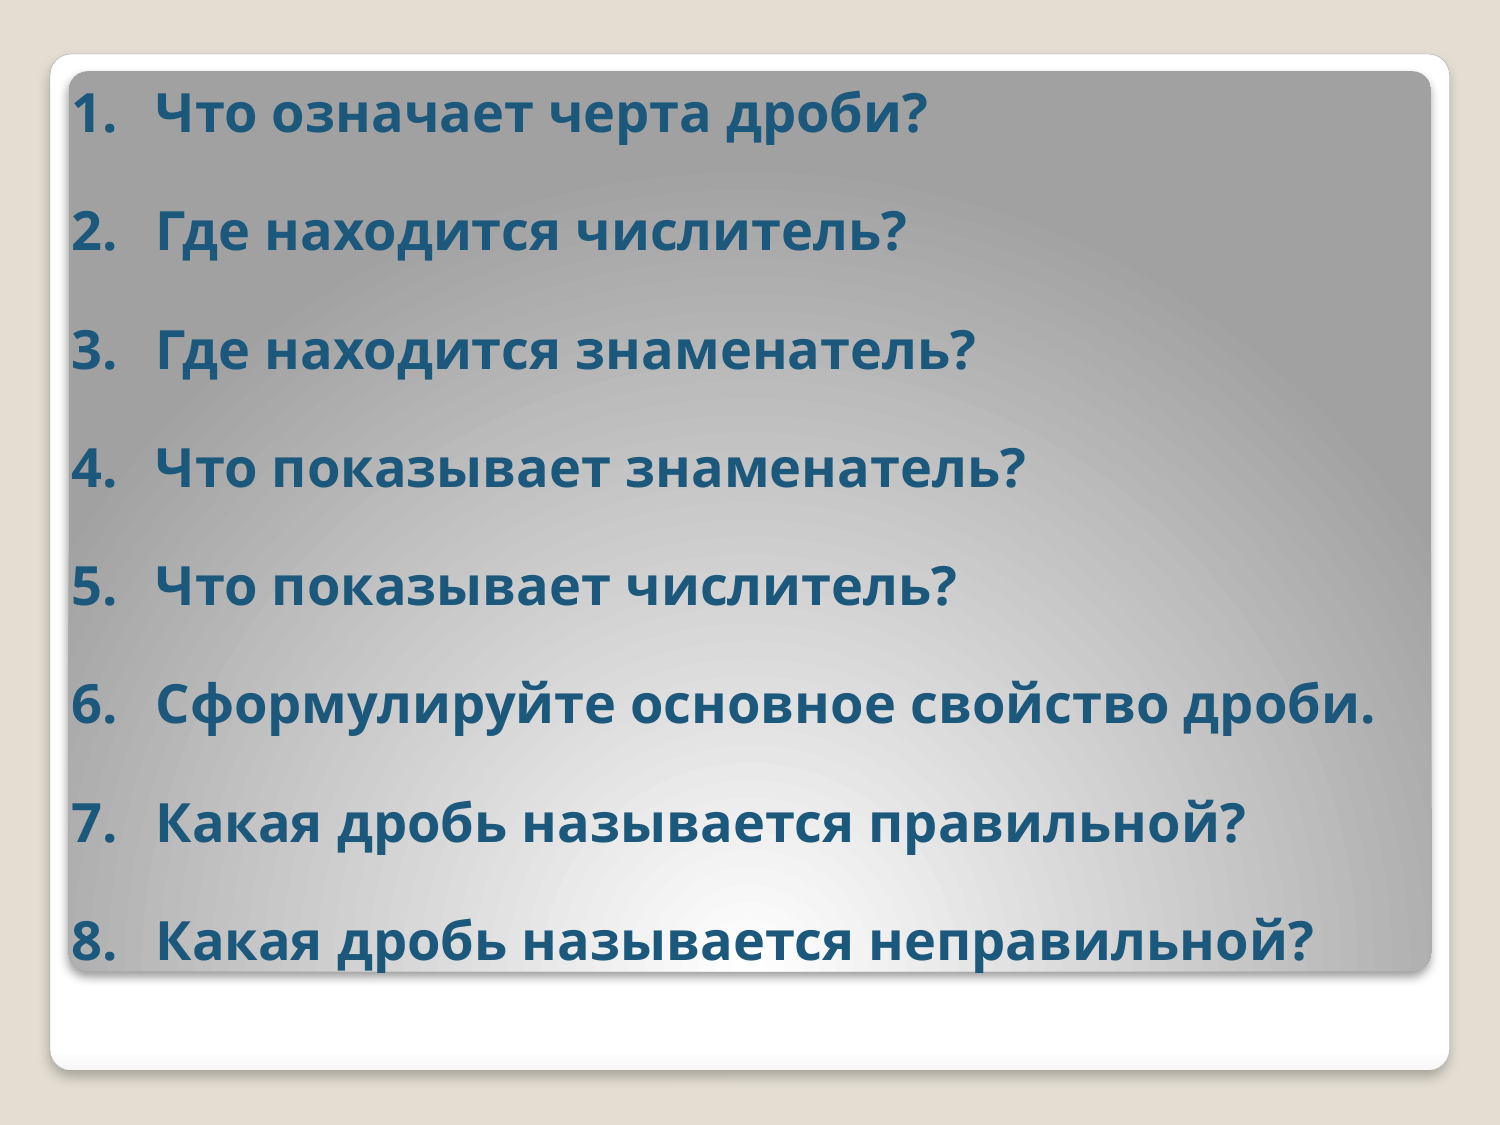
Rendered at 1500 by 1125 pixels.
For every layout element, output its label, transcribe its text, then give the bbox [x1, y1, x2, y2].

list Что означает черта дроби? Где находится числитель? Где находится знаменатель? Что показывает знаменатель? Что показывает числитель? Сформулируйте основное свойство дроби. Какая дробь называется правильной? Какая дробь называется неправильной? [41, 30, 1500, 1125]
